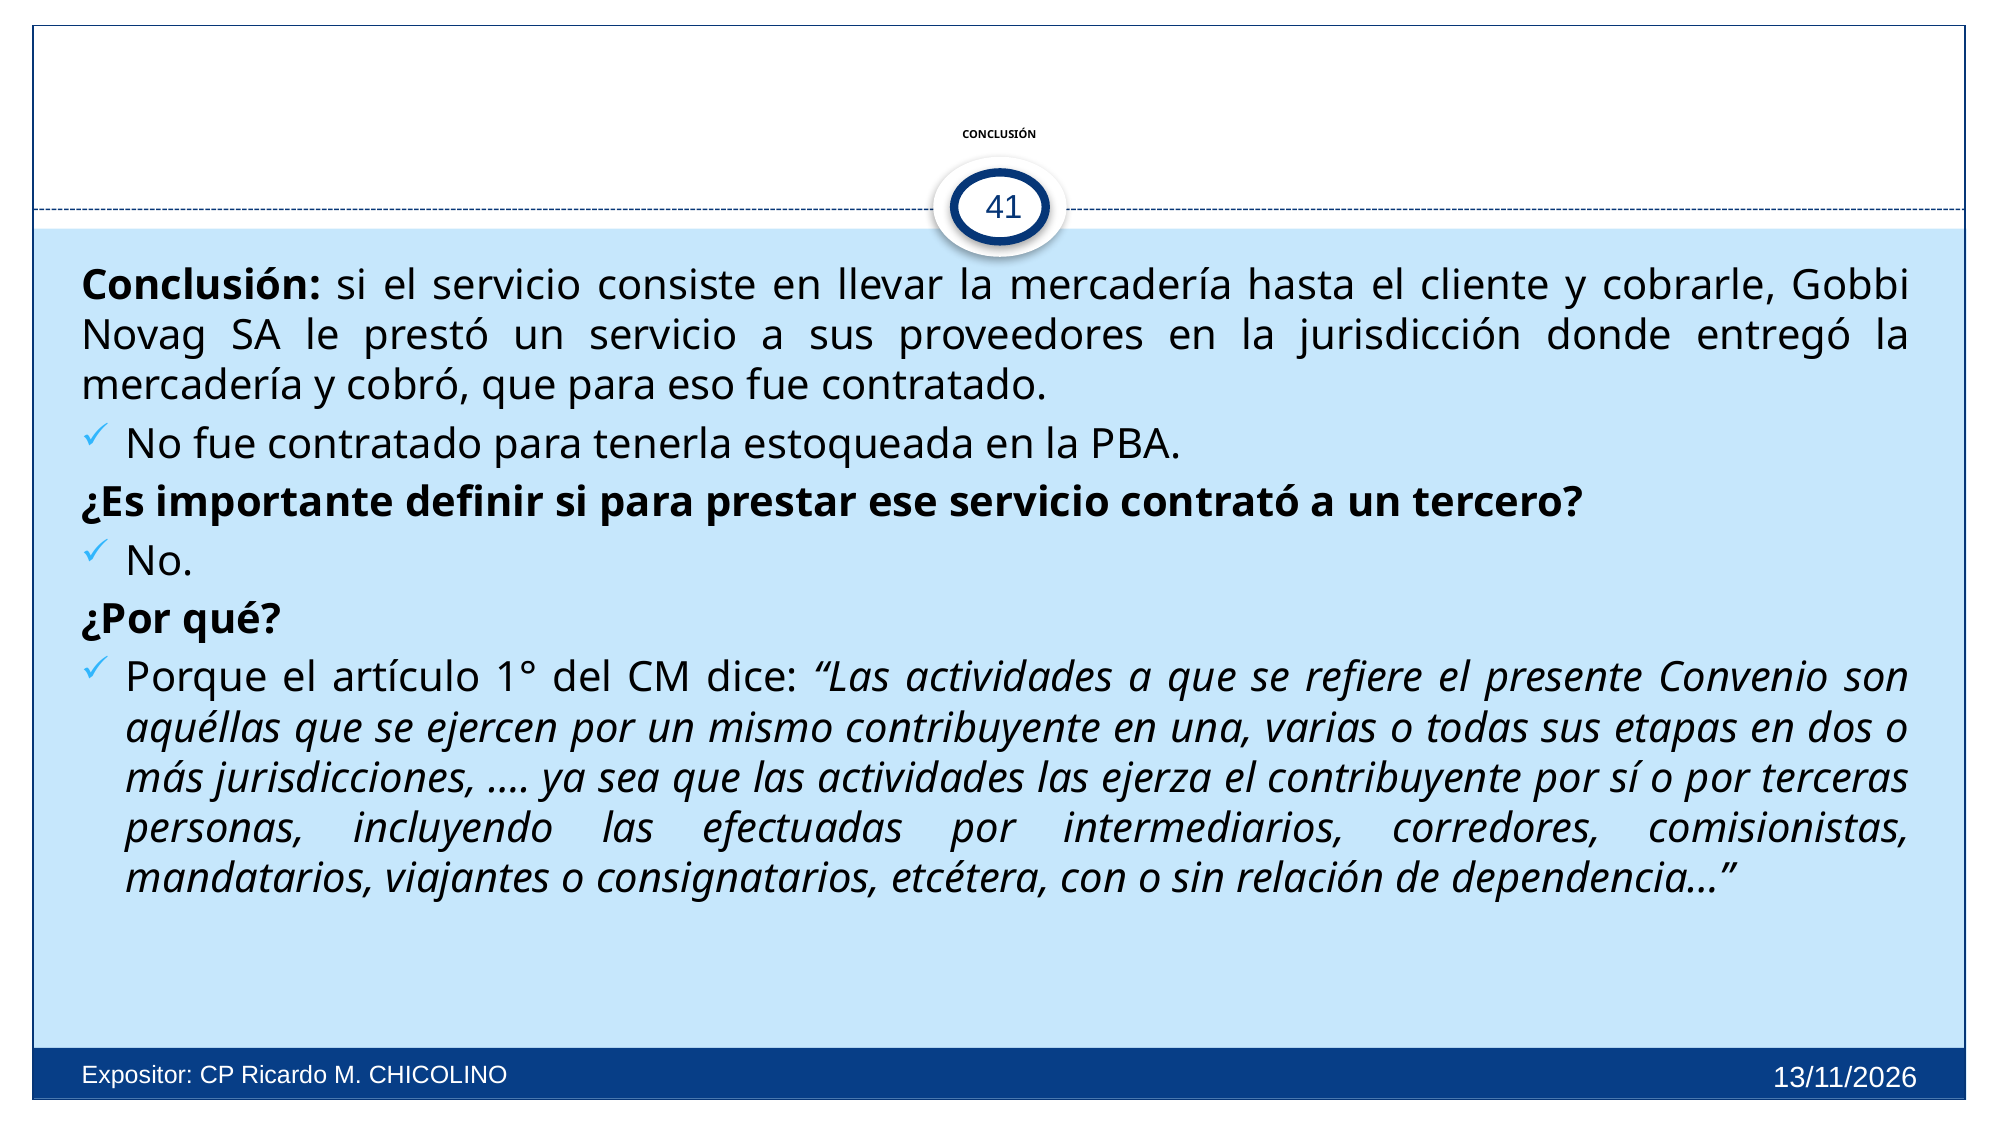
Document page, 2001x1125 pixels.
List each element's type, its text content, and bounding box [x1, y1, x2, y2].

footer Expositor: CP Ricardo M. CHICOLINO [66, 1051, 850, 1112]
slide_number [1266, 1050, 1933, 1111]
list Conclusión: si el servicio consiste en llevar la mercadería hasta el cliente y cobrarle, Gobbi Novag SA le prestó un servicio a sus proveedores en la jurisdicción donde entregó la mercadería y cobró, que para eso fue contratado. No fue contratado para tenerla estoqueada en la PBA. ¿Es importante definir si para prestar ese servicio contrató a un tercero? No. ¿Por qué? Porque el artículo 1° del CM dice: “Las actividades a que se refiere el presente Convenio son aquéllas que se ejercen por un mismo contribuyente en una, varias o todas sus etapas en dos o más jurisdicciones, …. ya sea que las actividades las ejerza el contribuyente por sí o por terceras personas, incluyendo las efectuadas por intermediarios, corredores, comisionistas, mandatarios, viajantes o consignatarios, etcétera, con o sin relación de dependencia…” [66, 250, 1926, 1001]
title CONCLUSIÓN [65, 37, 1933, 162]
slide_number 41 [954, 168, 1055, 241]
